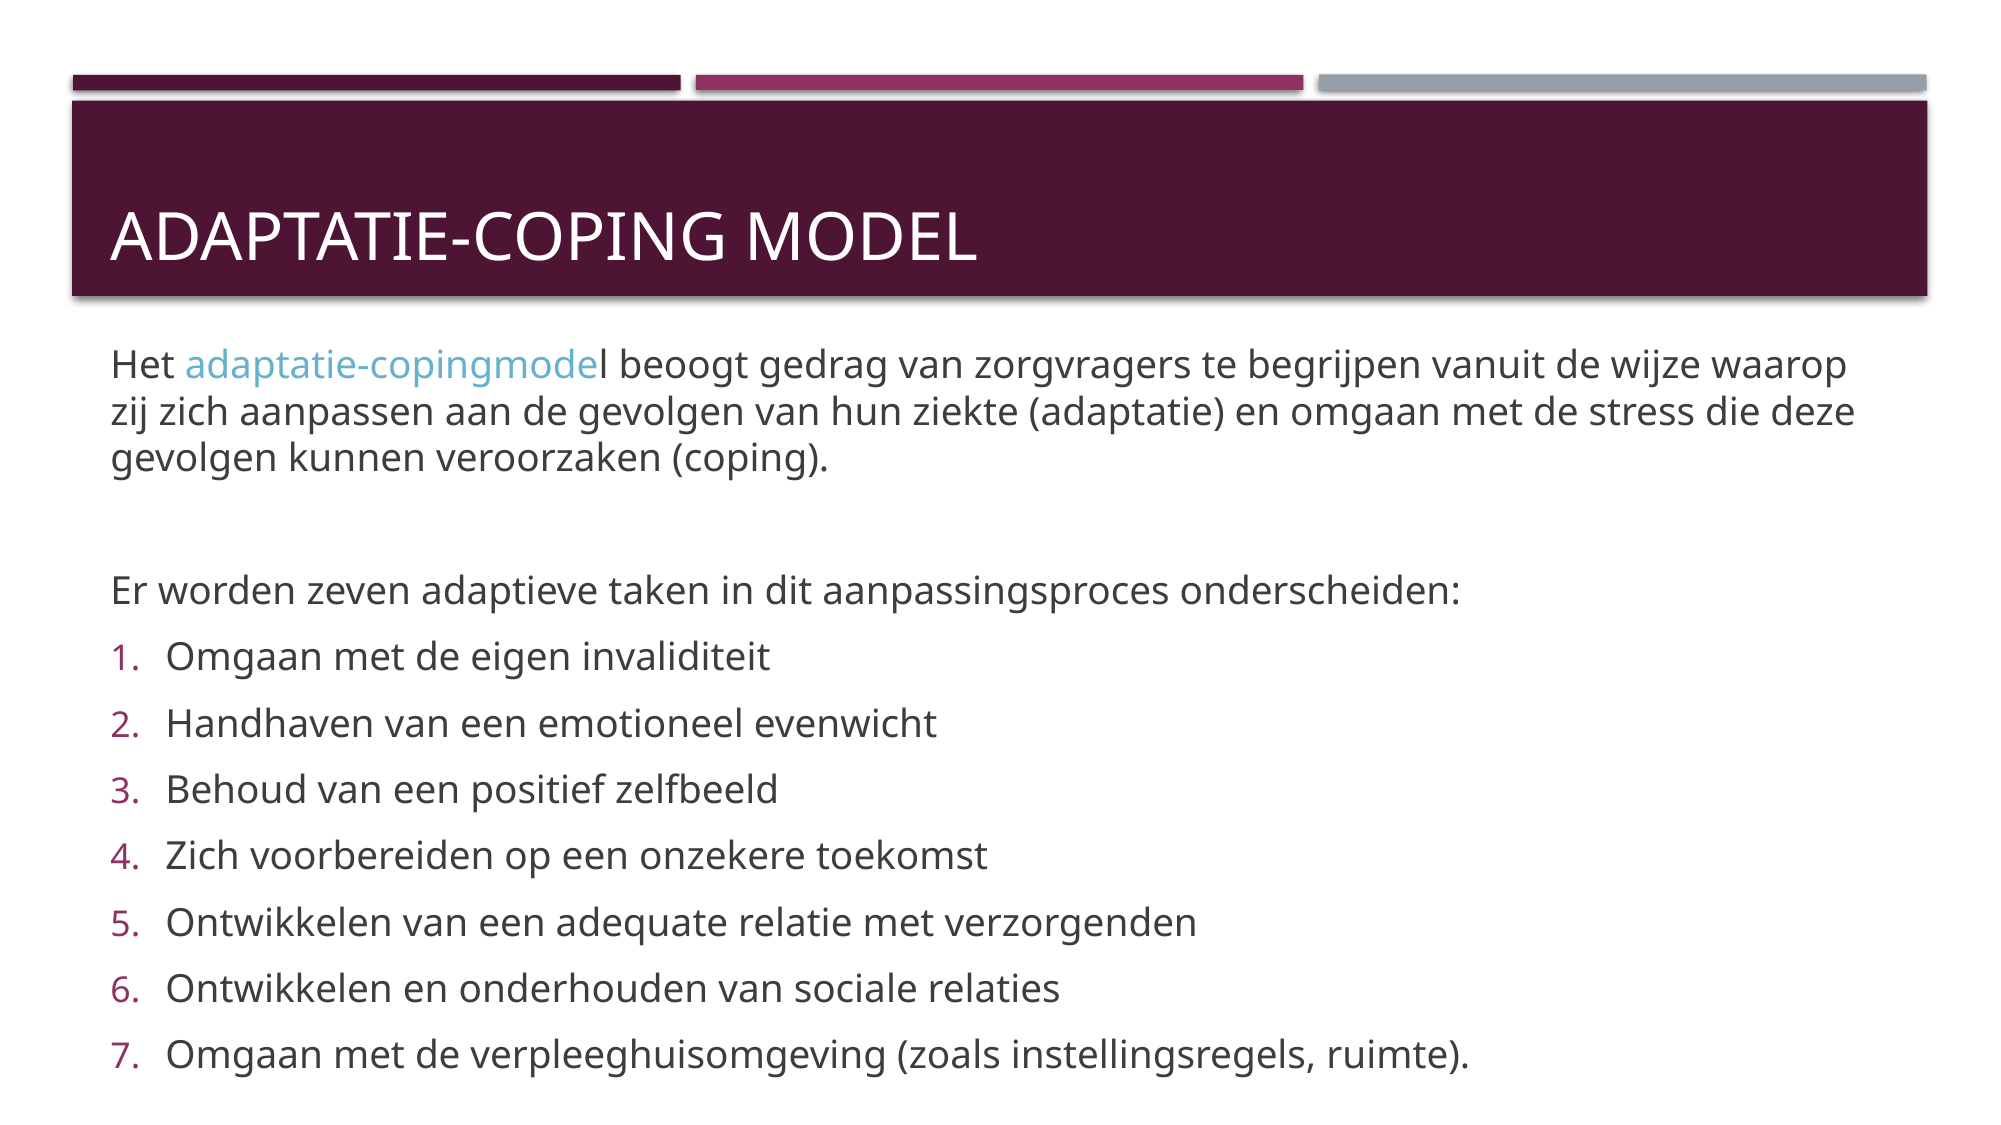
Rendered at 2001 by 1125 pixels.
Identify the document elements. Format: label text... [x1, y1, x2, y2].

title Adaptatie-coping model [95, 115, 1905, 282]
list Het adaptatie-copingmodel beoogt gedrag van zorgvragers te begrijpen vanuit de wijze waarop zij zich aanpassen aan de gevolgen van hun ziekte (adaptatie) en omgaan met de stress die deze gevolgen kunnen veroorzaken (coping). Er worden zeven adaptieve taken in dit aanpassingsproces onderscheiden: Omgaan met de eigen invaliditeit Handhaven van een emotioneel evenwicht Behoud van een positief zelfbeeld Zich voorbereiden op een onzekere toekomst Ontwikkelen van een adequate relatie met verzorgenden Ontwikkelen en onderhouden van sociale relaties Omgaan met de verpleeghuisomgeving (zoals instellingsregels, ruimte). [95, 332, 1905, 1085]
